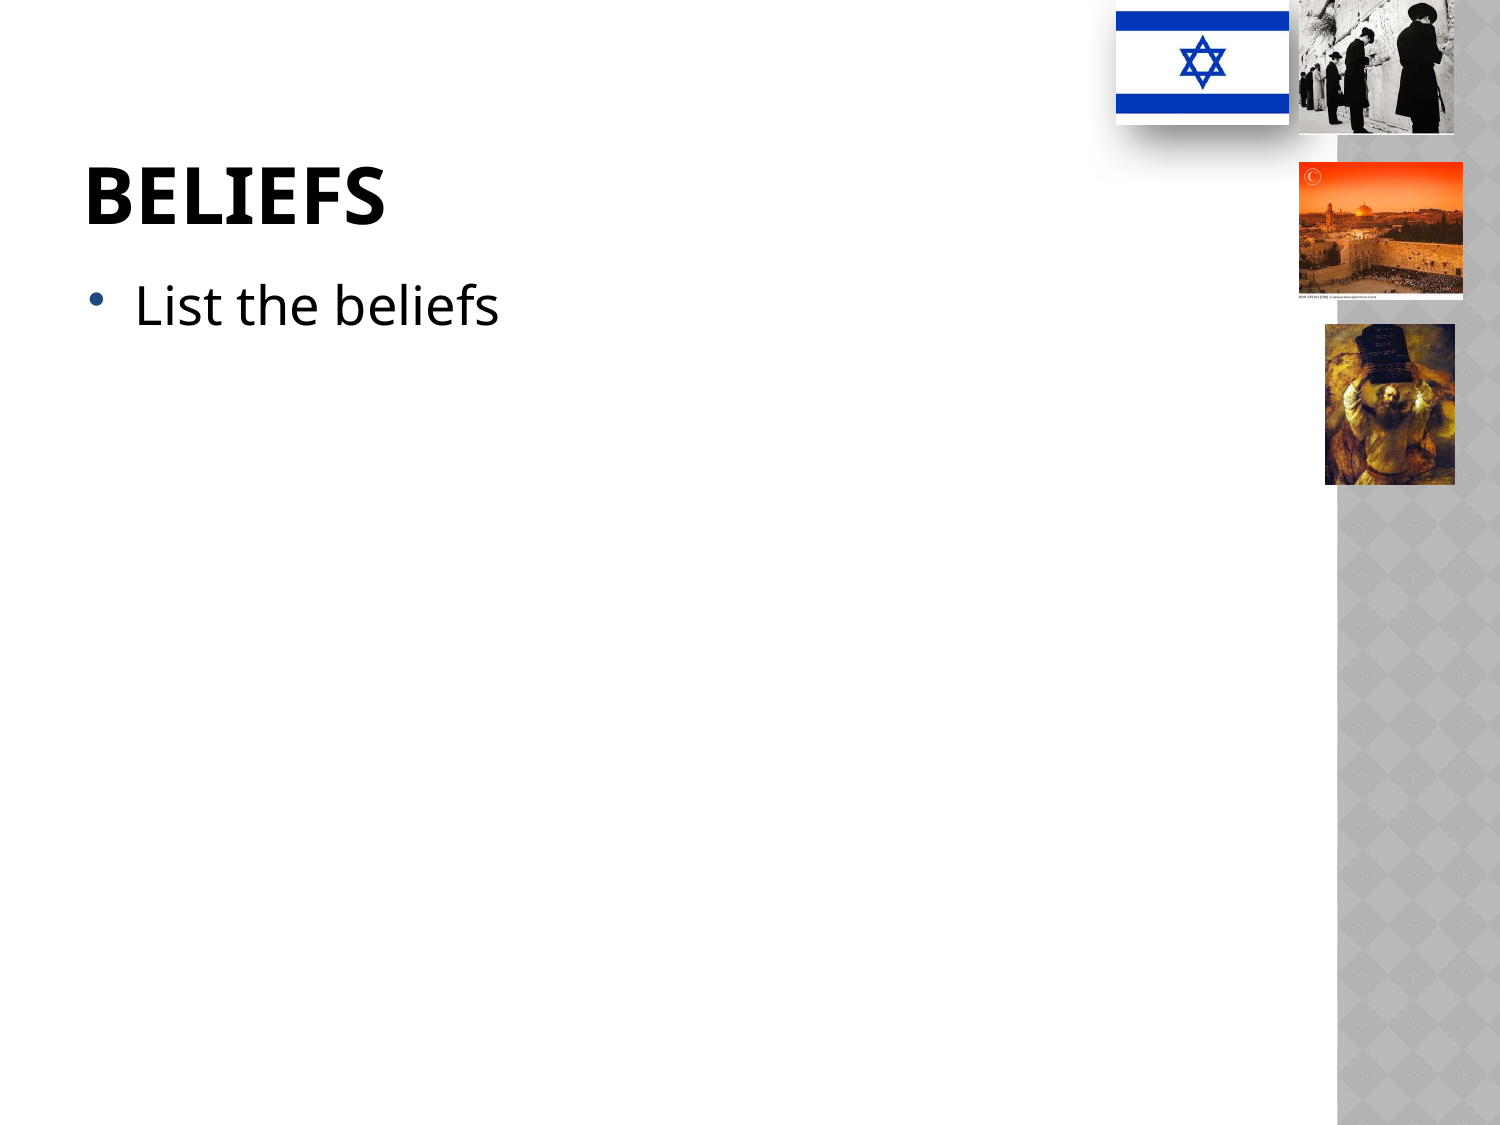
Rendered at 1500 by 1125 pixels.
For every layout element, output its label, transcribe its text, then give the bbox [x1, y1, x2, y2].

picture [1325, 324, 1455, 485]
picture [1116, 0, 1289, 125]
picture [1299, 162, 1463, 300]
picture [1299, 0, 1454, 135]
title Beliefs [75, 52, 1263, 240]
list List the beliefs [75, 264, 1263, 1059]
